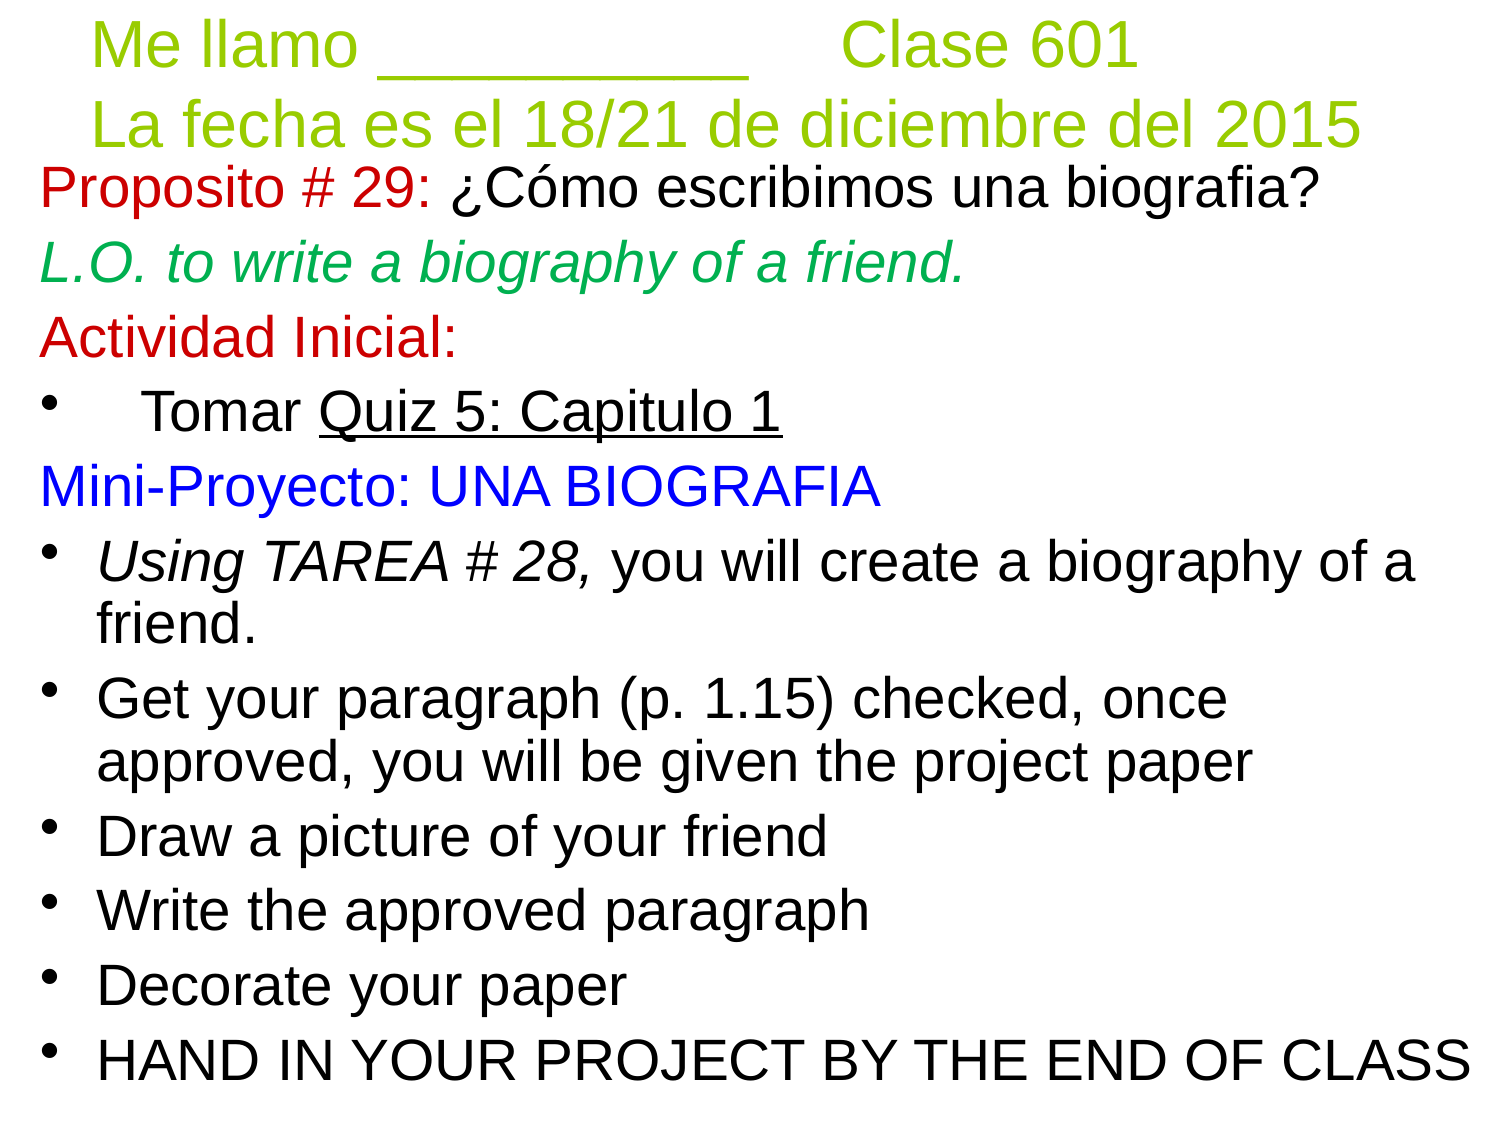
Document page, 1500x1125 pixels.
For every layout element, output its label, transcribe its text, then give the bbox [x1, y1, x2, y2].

list Proposito # 29: ¿Cómo escribimos una biografia? L.O. to write a biography of a friend. Actividad Inicial: Tomar Quiz 5: Capitulo 1 Mini-Proyecto: UNA BIOGRAFIA Using TAREA # 28, you will create a biography of a friend. Get your paragraph (p. 1.15) checked, once approved, you will be given the project paper Draw a picture of your friend Write the approved paragraph Decorate your paper HAND IN YOUR PROJECT BY THE END OF CLASS [24, 149, 1500, 1013]
title Me llamo __________ Clase 601 La fecha es el 18/21 de diciembre del 2015 [75, 0, 1425, 149]
